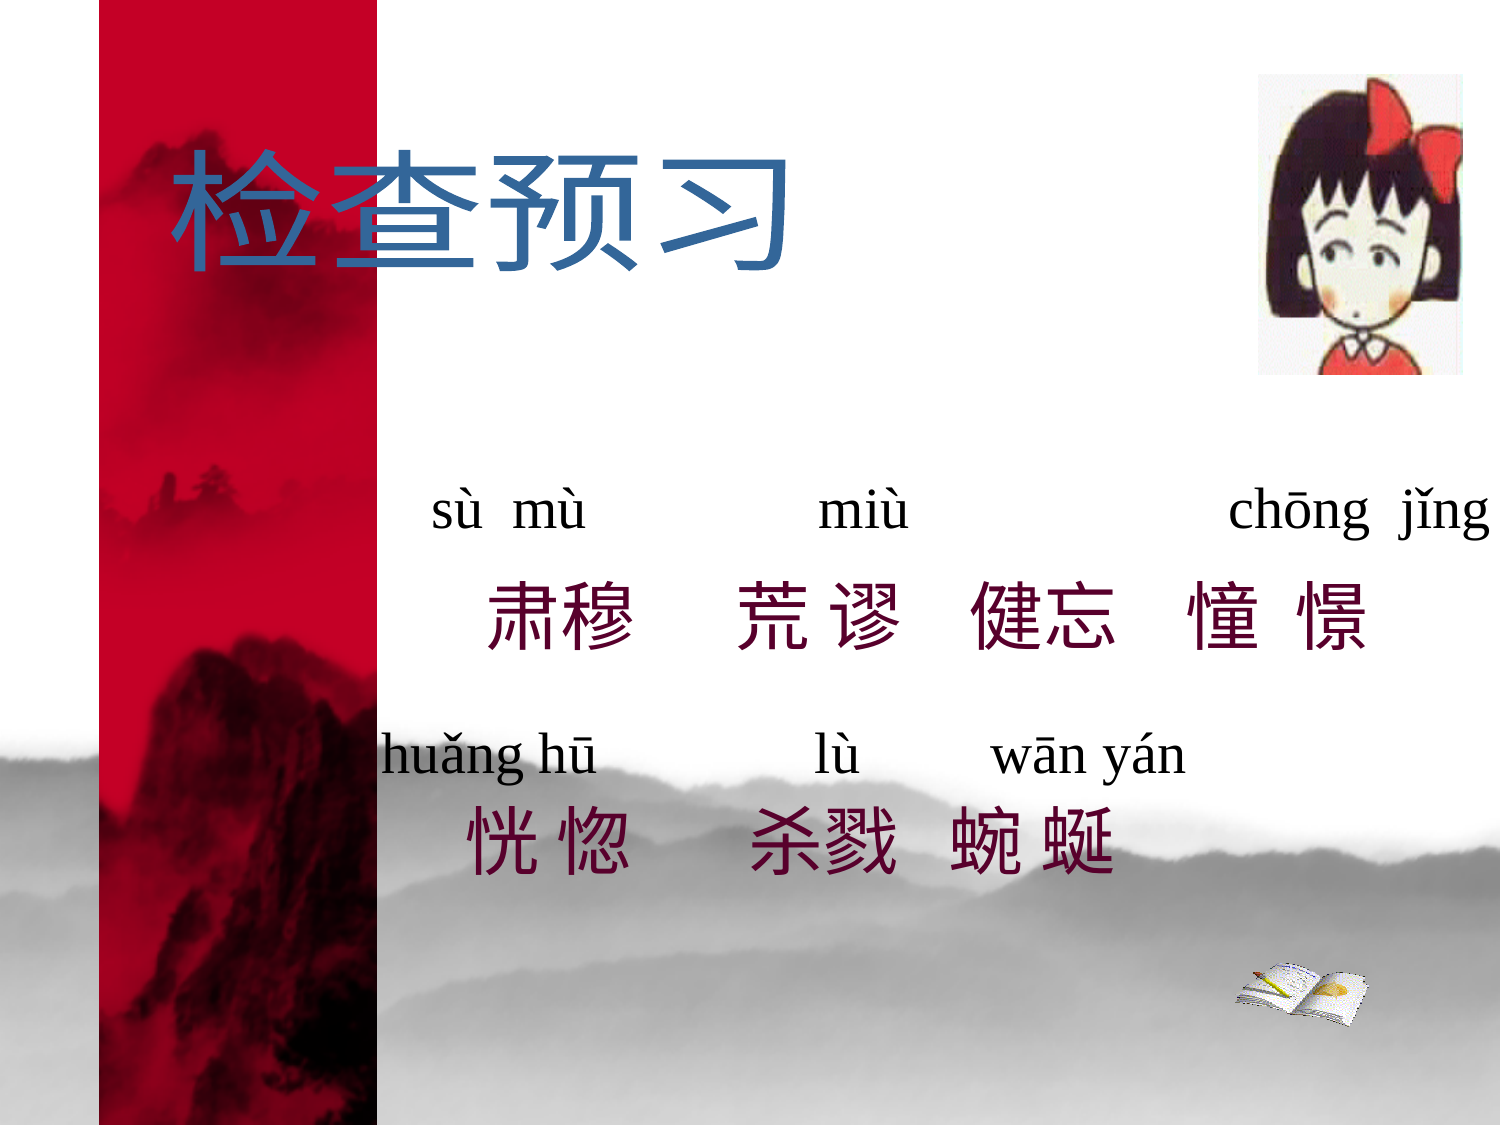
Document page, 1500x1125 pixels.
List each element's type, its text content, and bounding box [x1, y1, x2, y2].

text_box 恍 惚 杀戮 蜿 蜒 [449, 794, 1131, 893]
picture [361, 208, 377, 250]
picture [373, 215, 377, 225]
picture [337, 259, 377, 267]
picture [373, 233, 377, 243]
picture [335, 167, 377, 175]
picture [1258, 74, 1463, 375]
picture [0, 0, 1500, 1125]
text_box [362, 462, 1500, 794]
